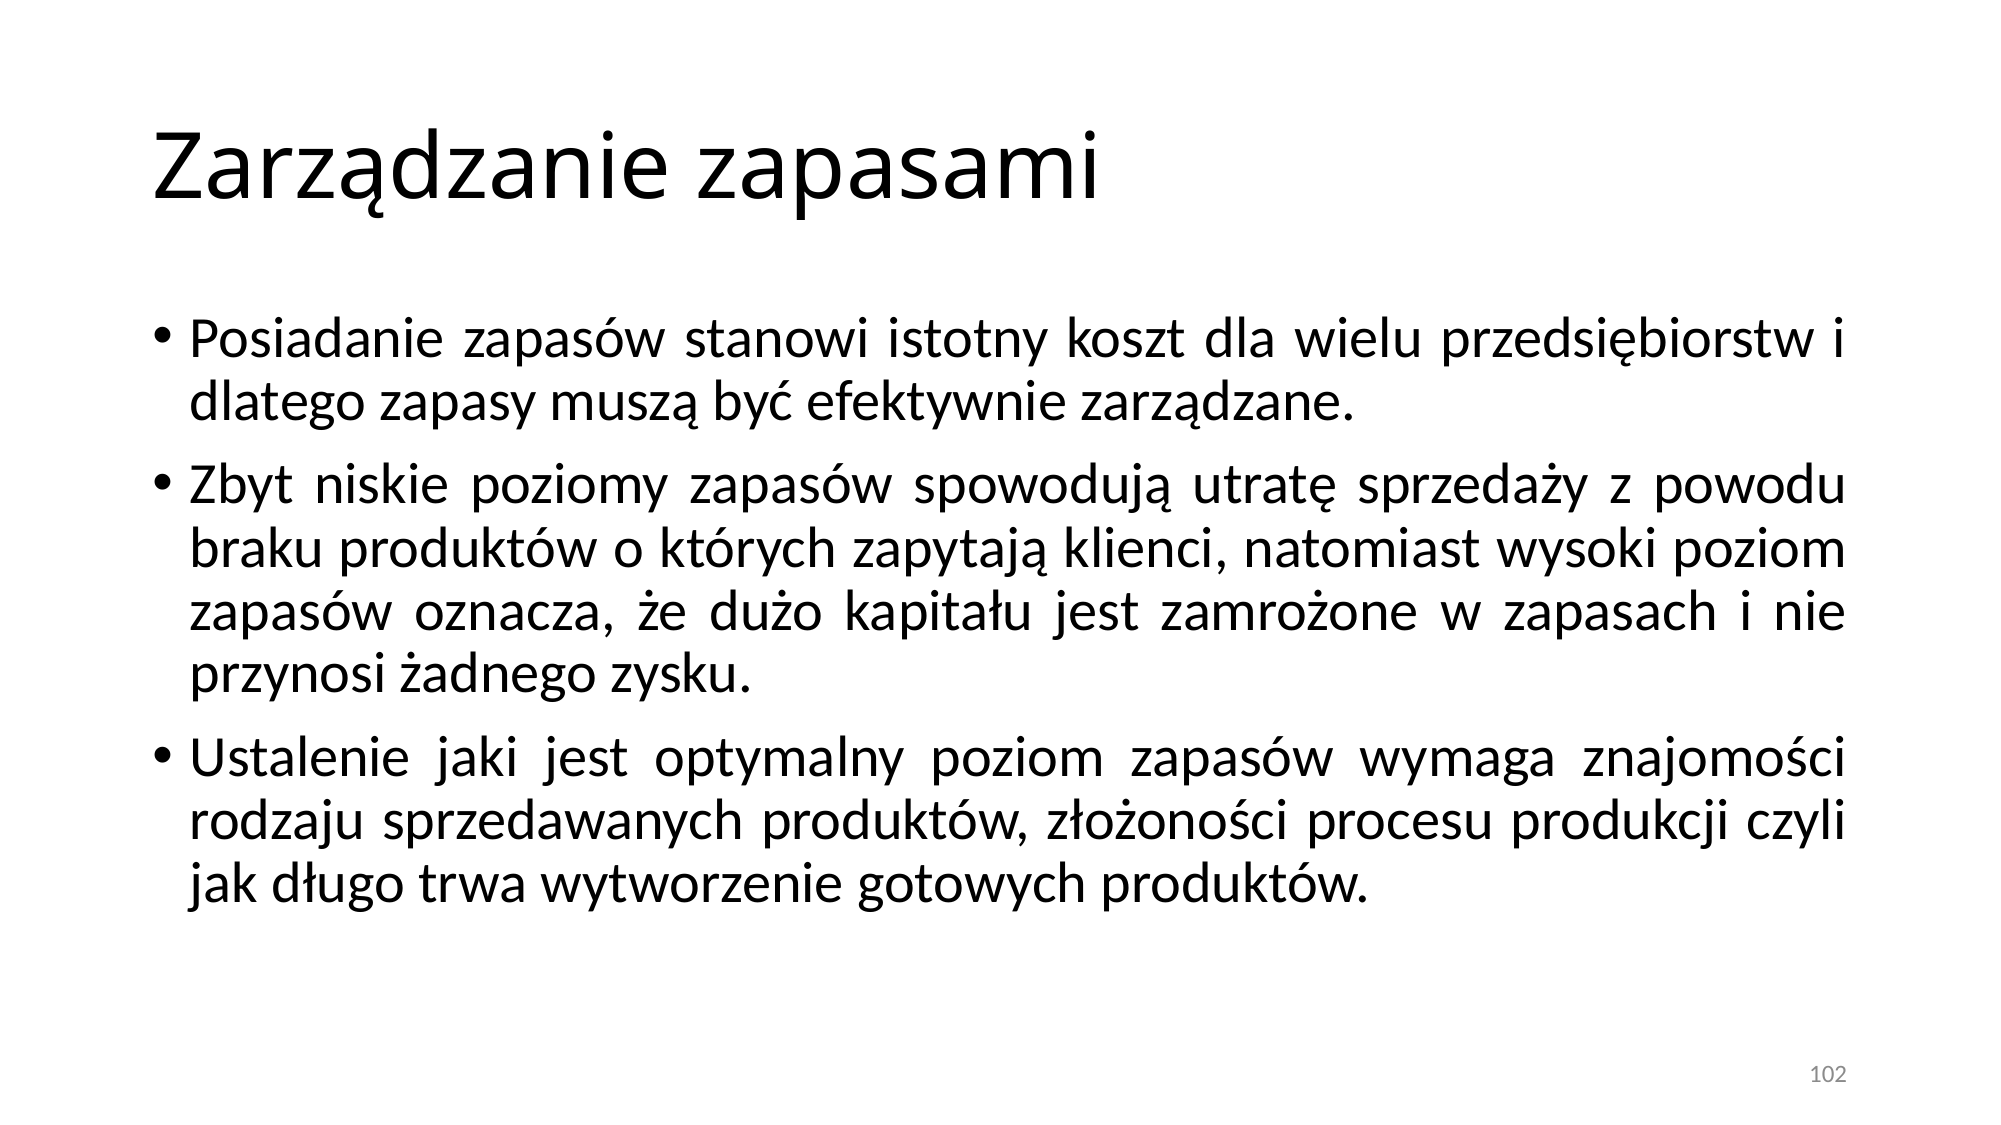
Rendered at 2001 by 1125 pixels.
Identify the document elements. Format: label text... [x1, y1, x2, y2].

list Posiadanie zapasów stanowi istotny koszt dla wielu przedsiębiorstw i dlatego zapasy muszą być efektywnie zarządzane. Zbyt niskie poziomy zapasów spowodują utratę sprzedaży z powodu braku produktów o których zapytają klienci, natomiast wysoki poziom zapasów oznacza, że ​​dużo kapitału jest zamrożone w zapasach i nie przynosi żadnego zysku. Ustalenie jaki jest optymalny poziom zapasów wymaga znajomości rodzaju sprzedawanych produktów, złożoności procesu produkcji czyli jak długo trwa wytworzenie gotowych produktów. [137, 299, 1863, 1014]
title Zarządzanie zapasami [137, 59, 1863, 278]
slide_number 102 [1412, 1042, 1863, 1103]
